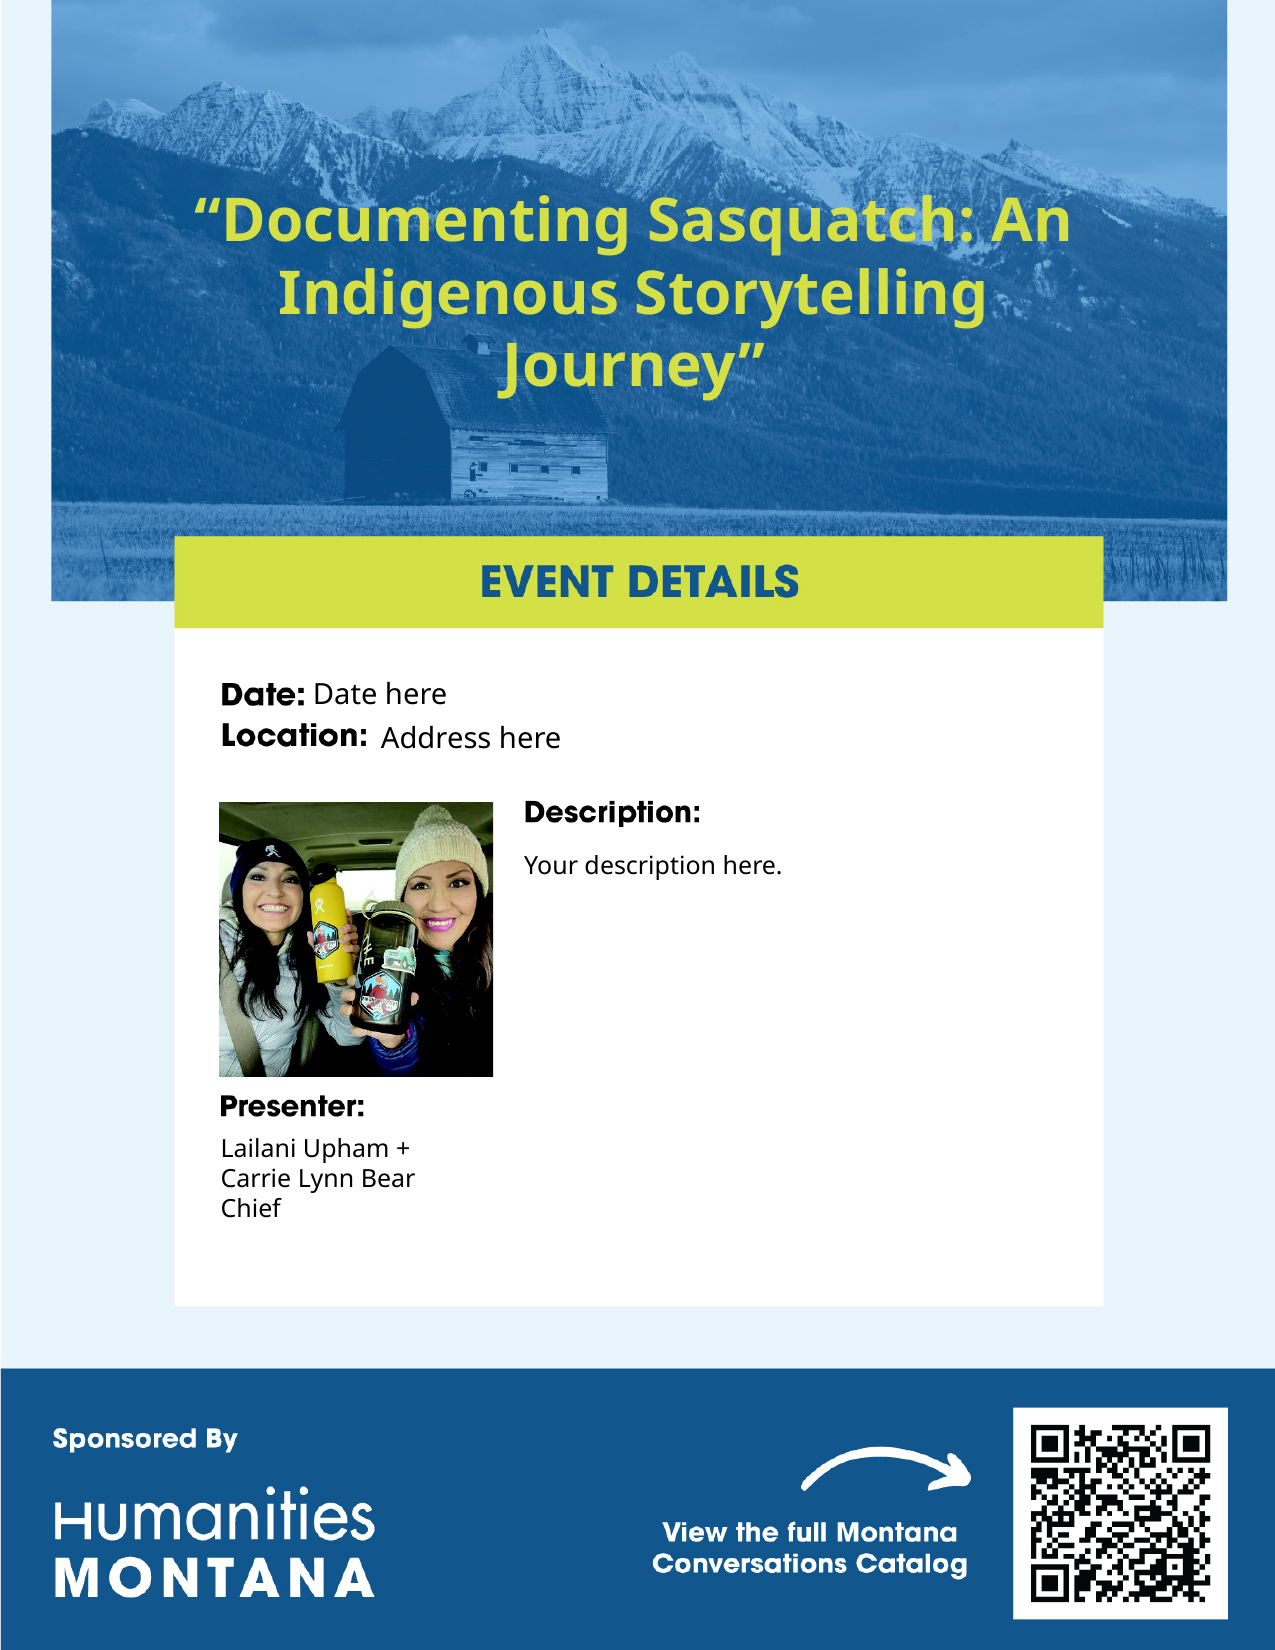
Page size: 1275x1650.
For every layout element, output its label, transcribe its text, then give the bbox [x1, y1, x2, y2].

picture [0, 0, 1275, 1650]
text_box Date here [297, 660, 932, 726]
text_box Lailani Upham + Carrie Lynn Bear Chief [205, 1117, 480, 1238]
text_box [159, 166, 169, 233]
text_box “Documenting Sasquatch: An Indigenous Storytelling Journey” [169, 166, 1099, 414]
text_box Address here [365, 704, 1233, 770]
text_box Your description here. [509, 834, 1033, 895]
text_box [169, 132, 1099, 166]
